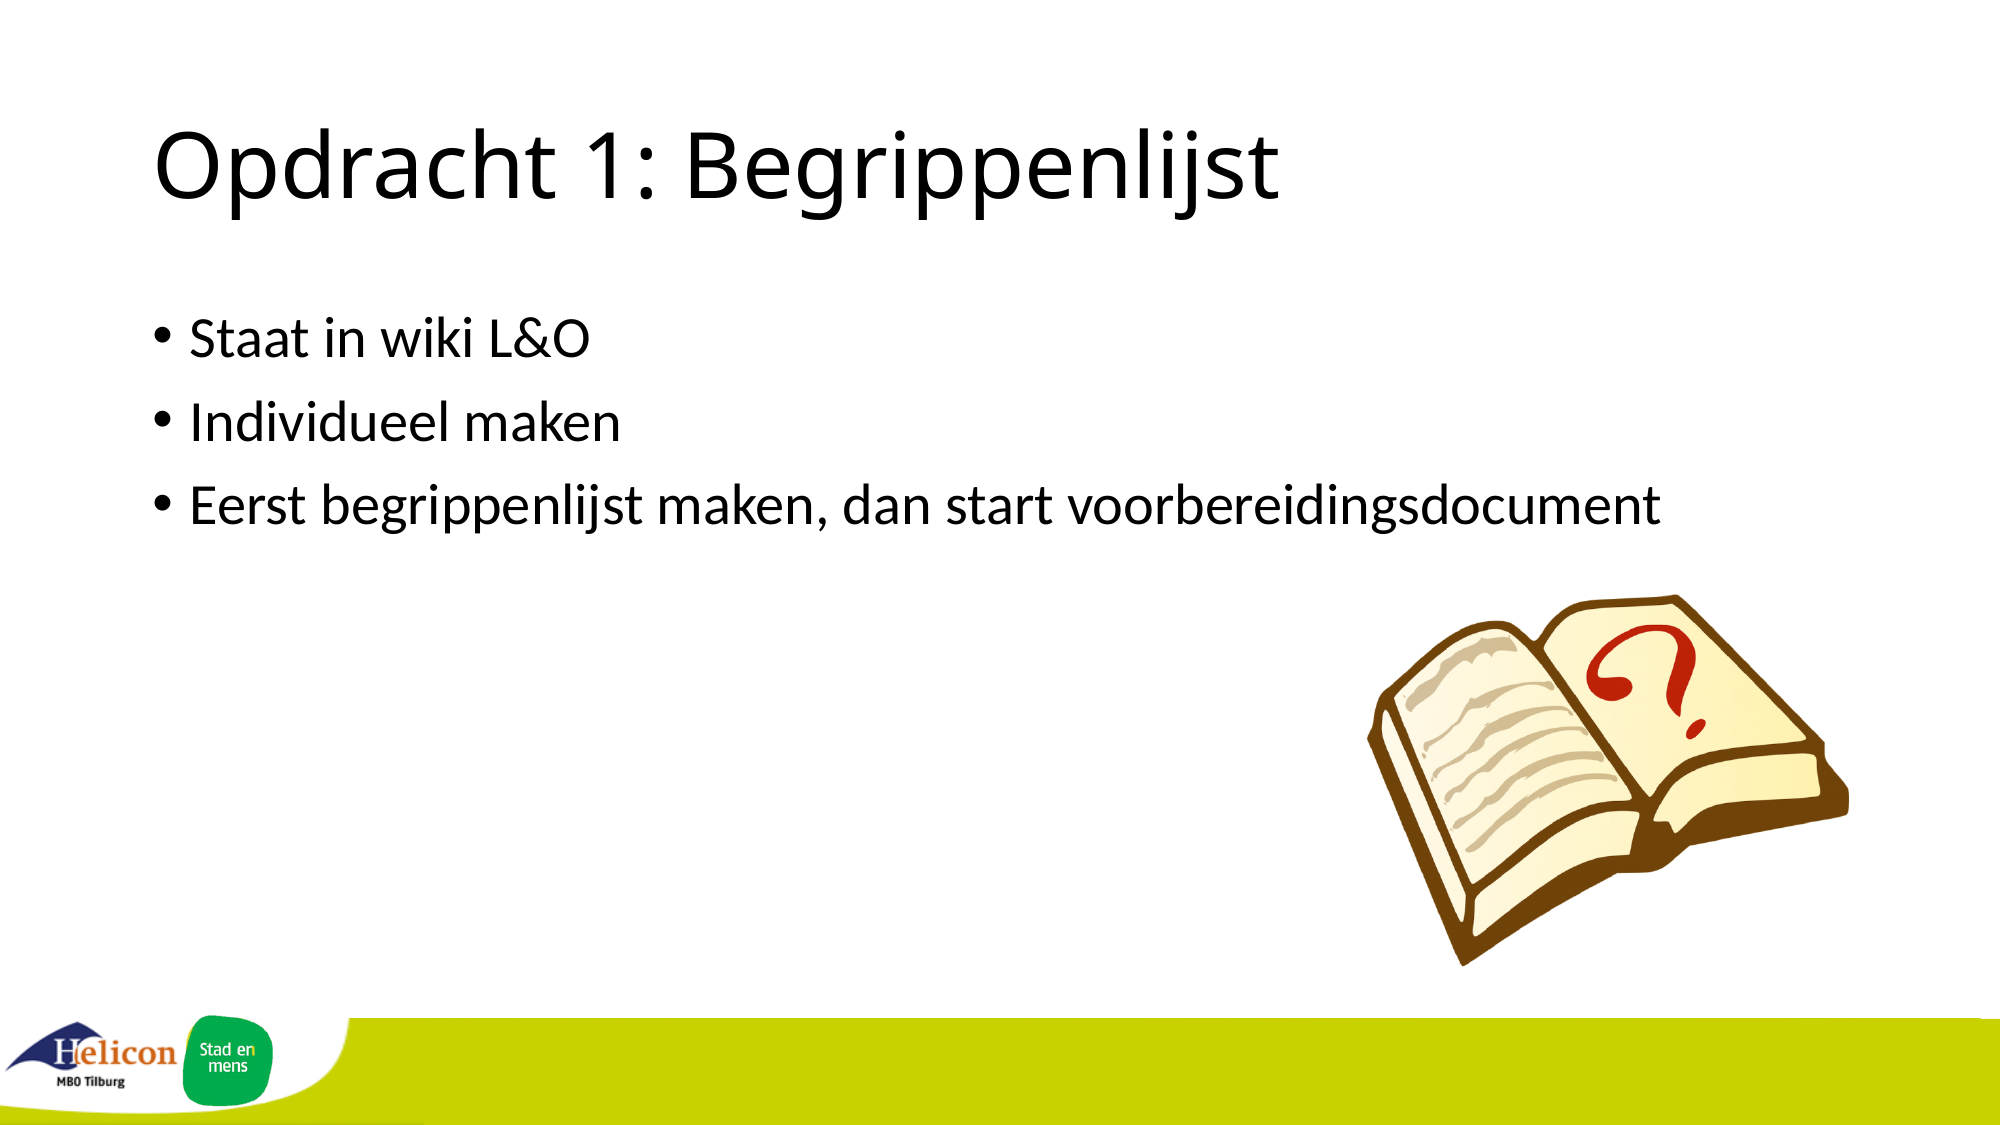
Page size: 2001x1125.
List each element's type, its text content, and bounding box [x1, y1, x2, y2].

picture [0, 1014, 424, 1125]
picture [1353, 578, 1863, 981]
list Staat in wiki L&O Individueel maken Eerst begrippenlijst maken, dan start voorbereidingsdocument [137, 299, 1863, 1014]
title Opdracht 1: Begrippenlijst [137, 59, 1863, 278]
